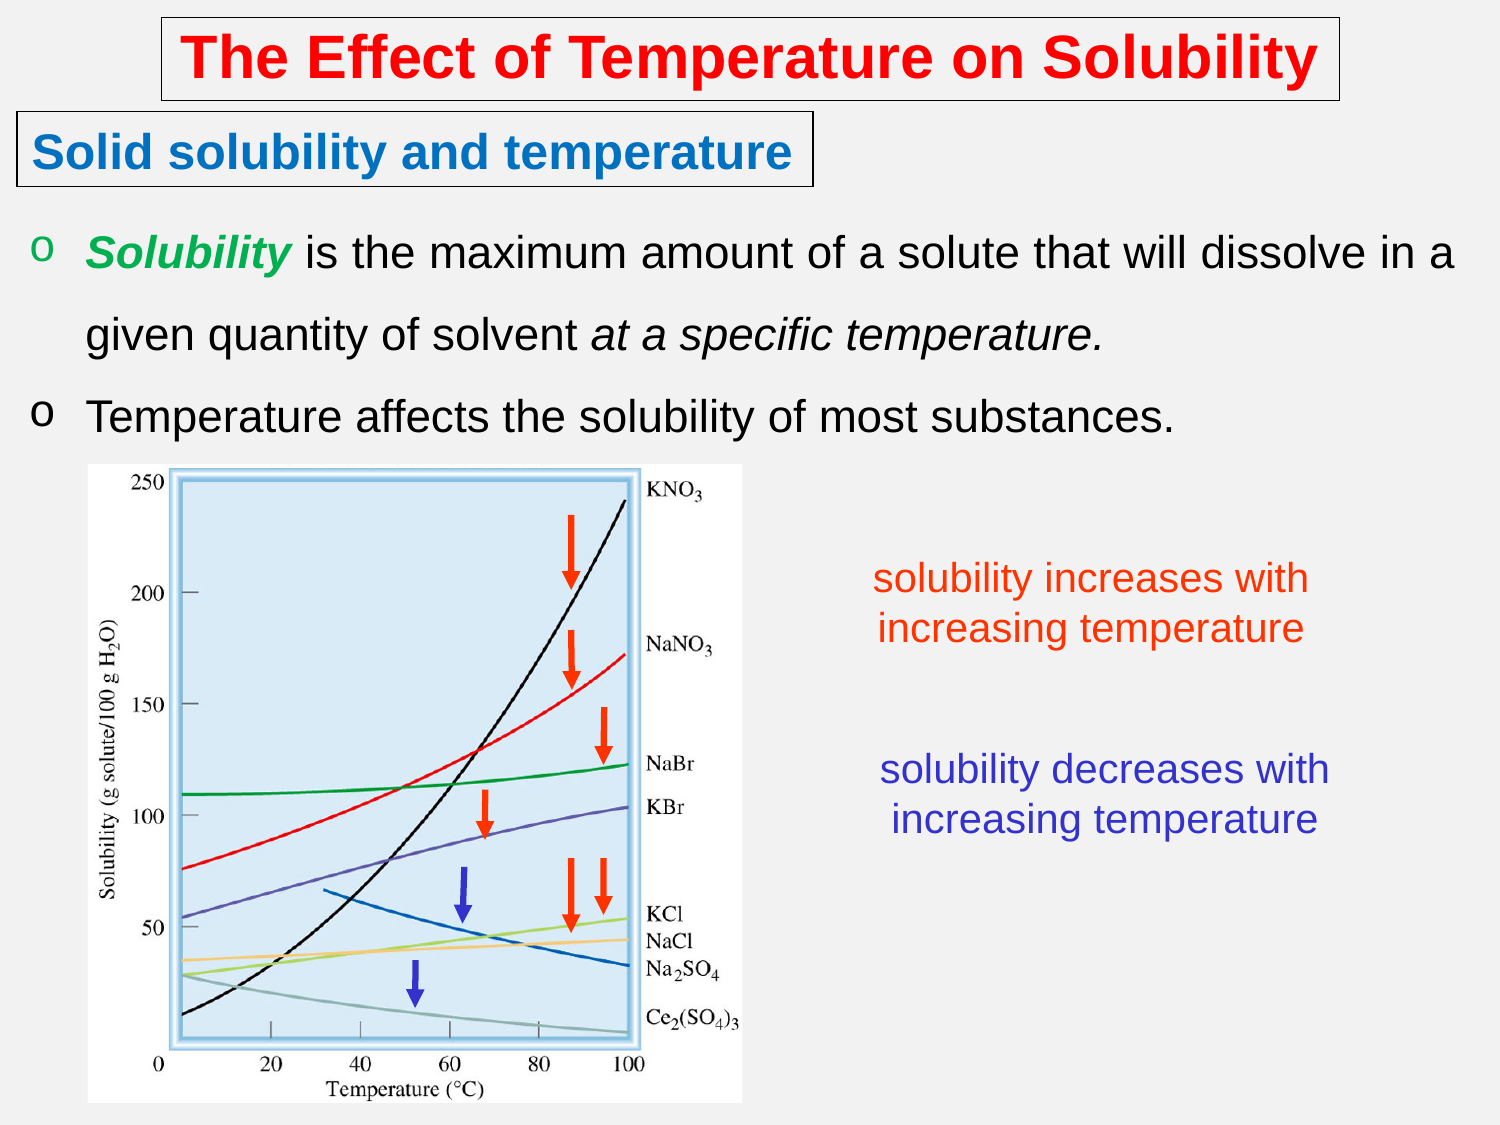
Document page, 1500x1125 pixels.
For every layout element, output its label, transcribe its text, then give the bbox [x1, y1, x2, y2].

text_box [415, 734, 1427, 1008]
title The Effect of Temperature on Solubility [161, 17, 1340, 101]
text_box Solubility is the maximum amount of a solute that will dissolve in a given quantity of solvent at a specific temperature. Temperature affects the solubility of most substances. [13, 187, 1471, 450]
text_box Solid solubility and temperature [16, 111, 813, 187]
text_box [484, 514, 1387, 734]
picture [87, 464, 743, 1103]
